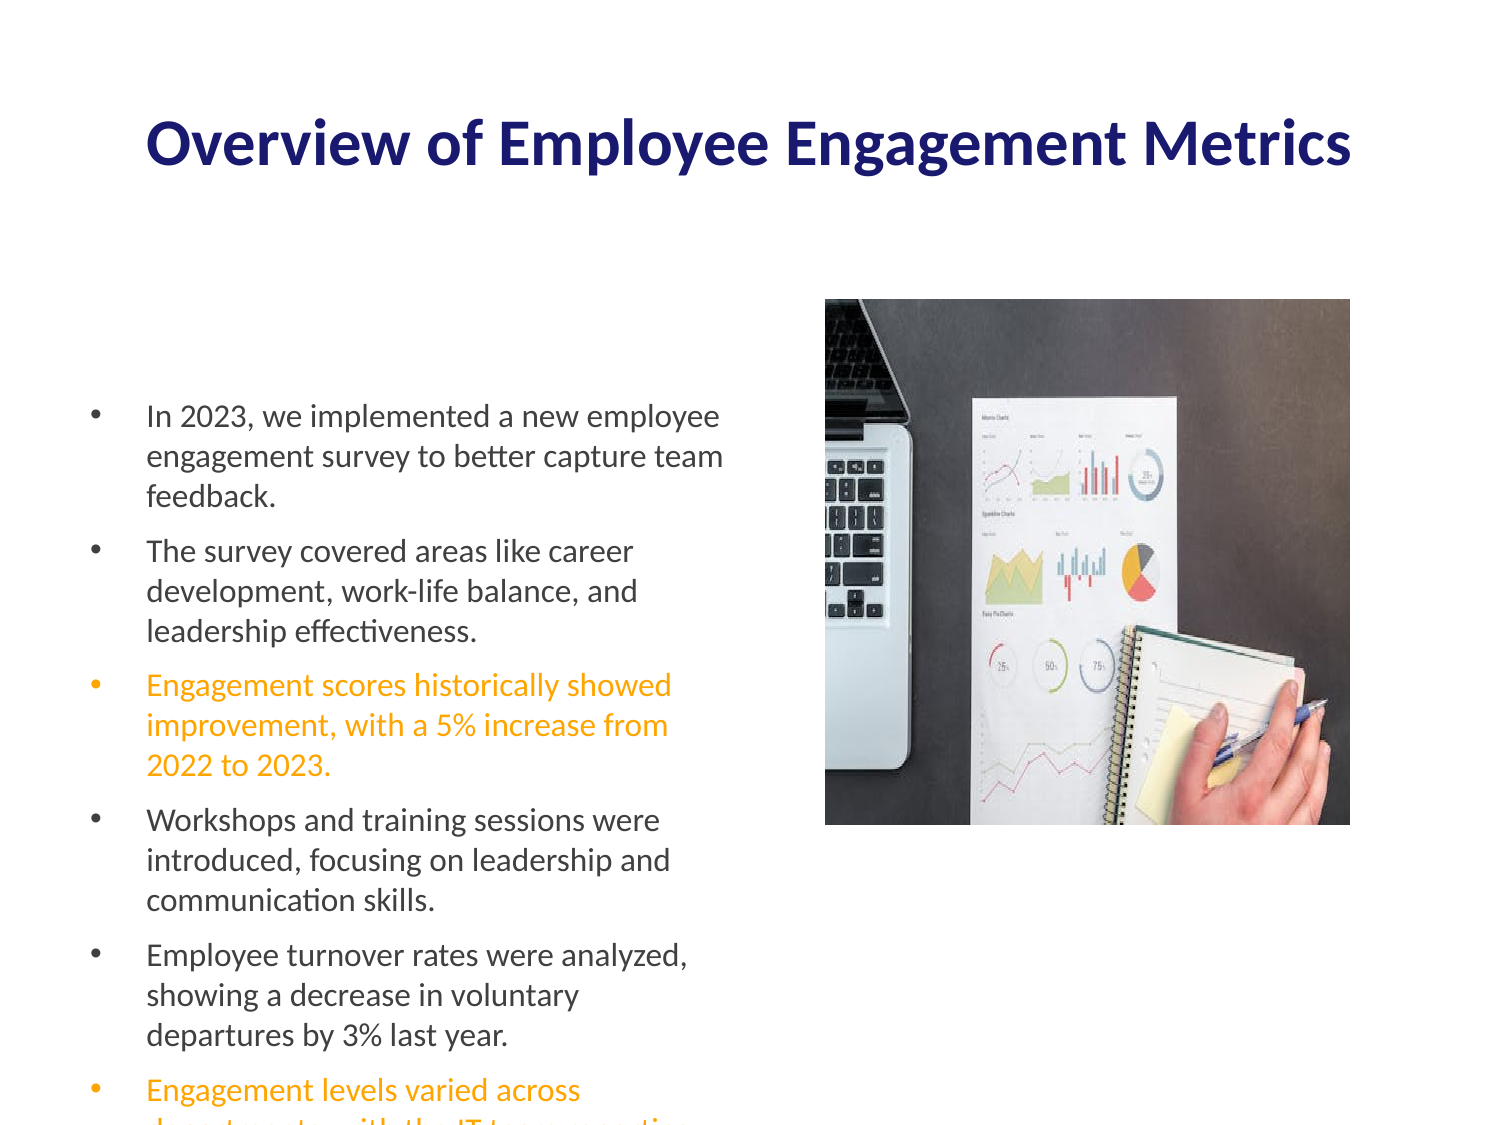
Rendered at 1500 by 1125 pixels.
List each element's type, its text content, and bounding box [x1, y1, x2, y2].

list In 2023, we implemented a new employee engagement survey to better capture team feedback. The survey covered areas like career development, work-life balance, and leadership effectiveness. Engagement scores historically showed improvement, with a 5% increase from 2022 to 2023. Workshops and training sessions were introduced, focusing on leadership and communication skills. Employee turnover rates were analyzed, showing a decrease in voluntary departures by 3% last year. Engagement levels varied across departments, with the IT team reporting the highest satisfaction. Data from Q3 2024 highlighted improvements in cross-functional collaboration. [75, 299, 750, 900]
picture [824, 299, 1351, 826]
title Overview of Employee Engagement Metrics [75, 45, 1425, 233]
